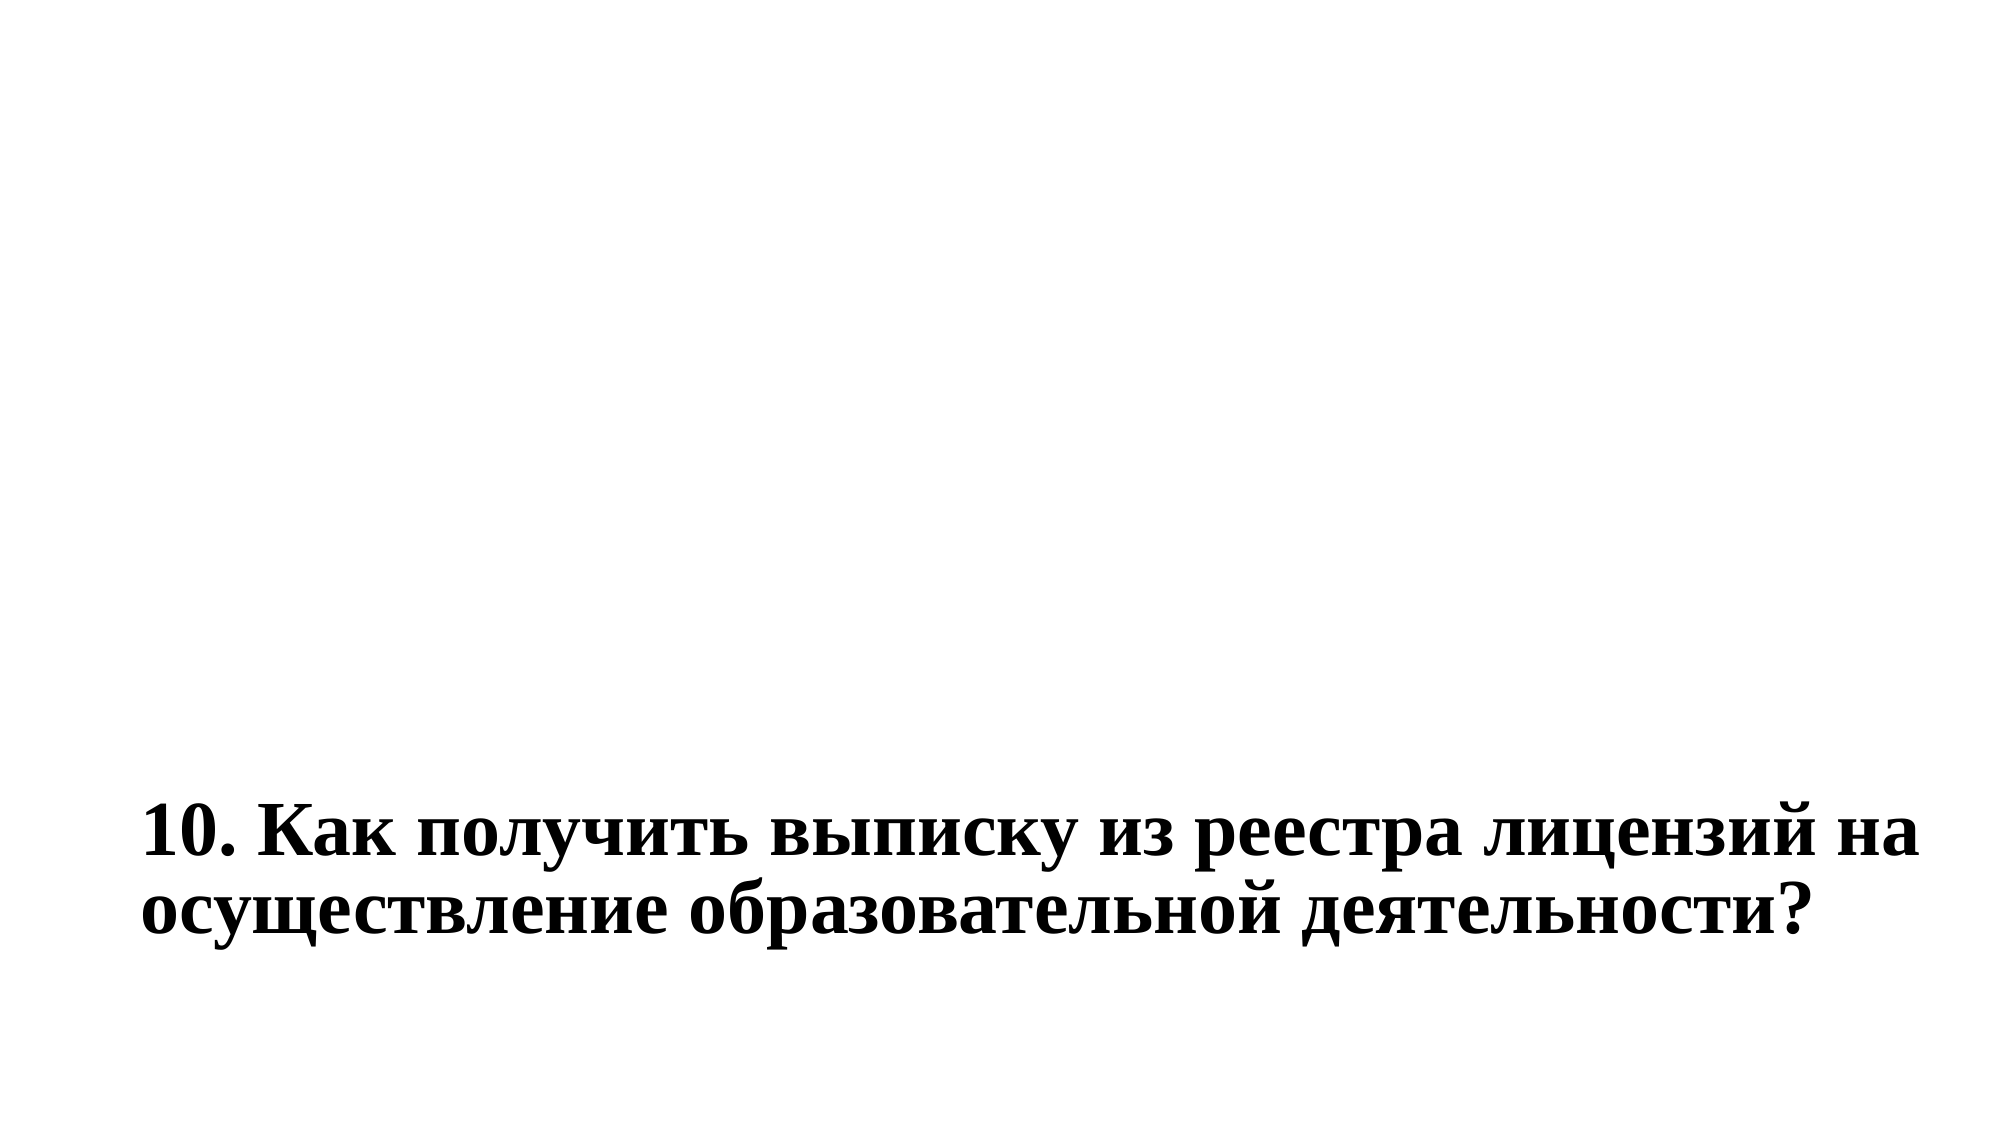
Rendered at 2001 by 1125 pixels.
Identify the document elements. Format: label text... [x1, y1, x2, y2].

title 10. Как получить выписку из реестра лицензий на осуществление образовательной деятельности? [125, 762, 1950, 980]
